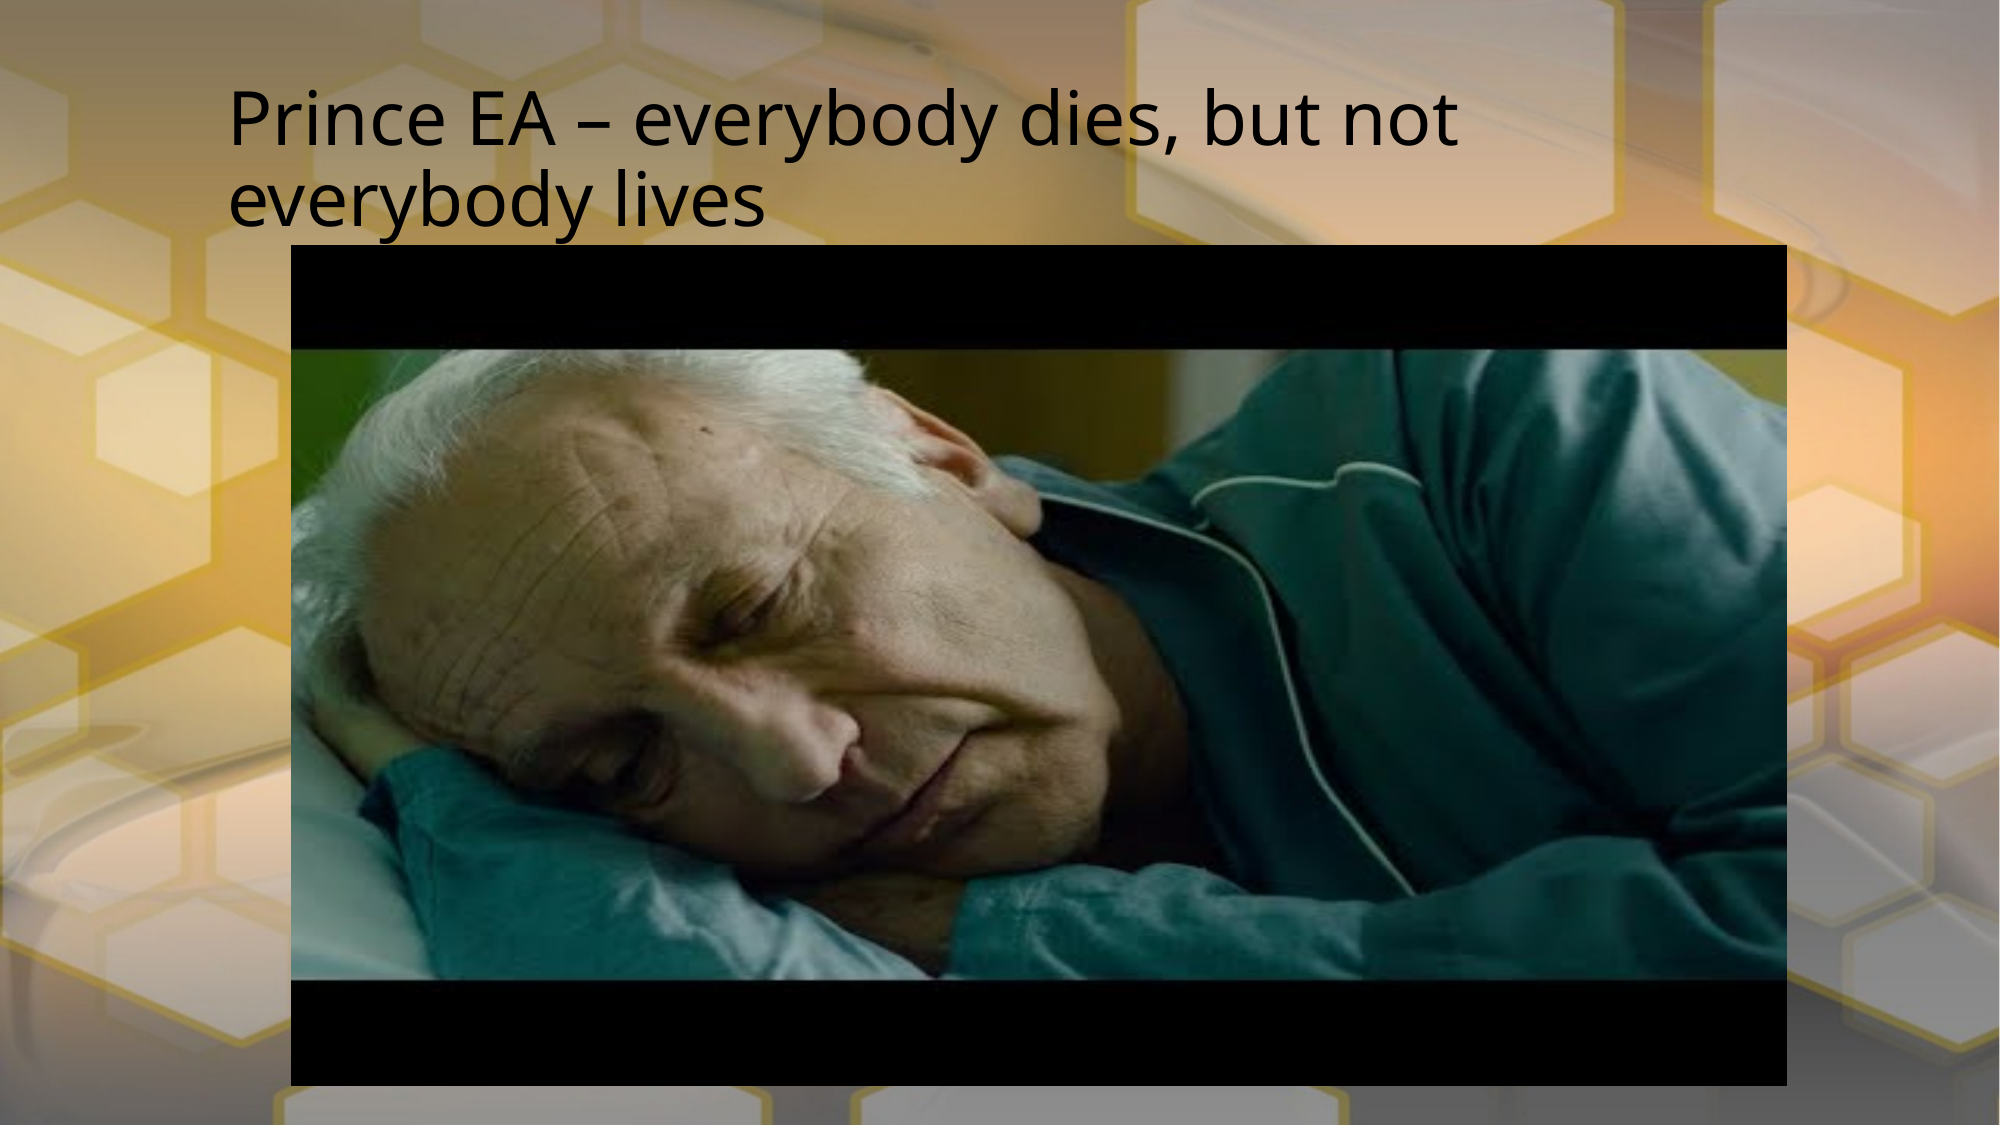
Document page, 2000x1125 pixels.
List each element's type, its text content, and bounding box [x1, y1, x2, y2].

picture [0, 0, 2000, 1125]
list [290, 244, 1788, 1087]
title Prince EA – everybody dies, but not everybody lives [212, 62, 1788, 250]
